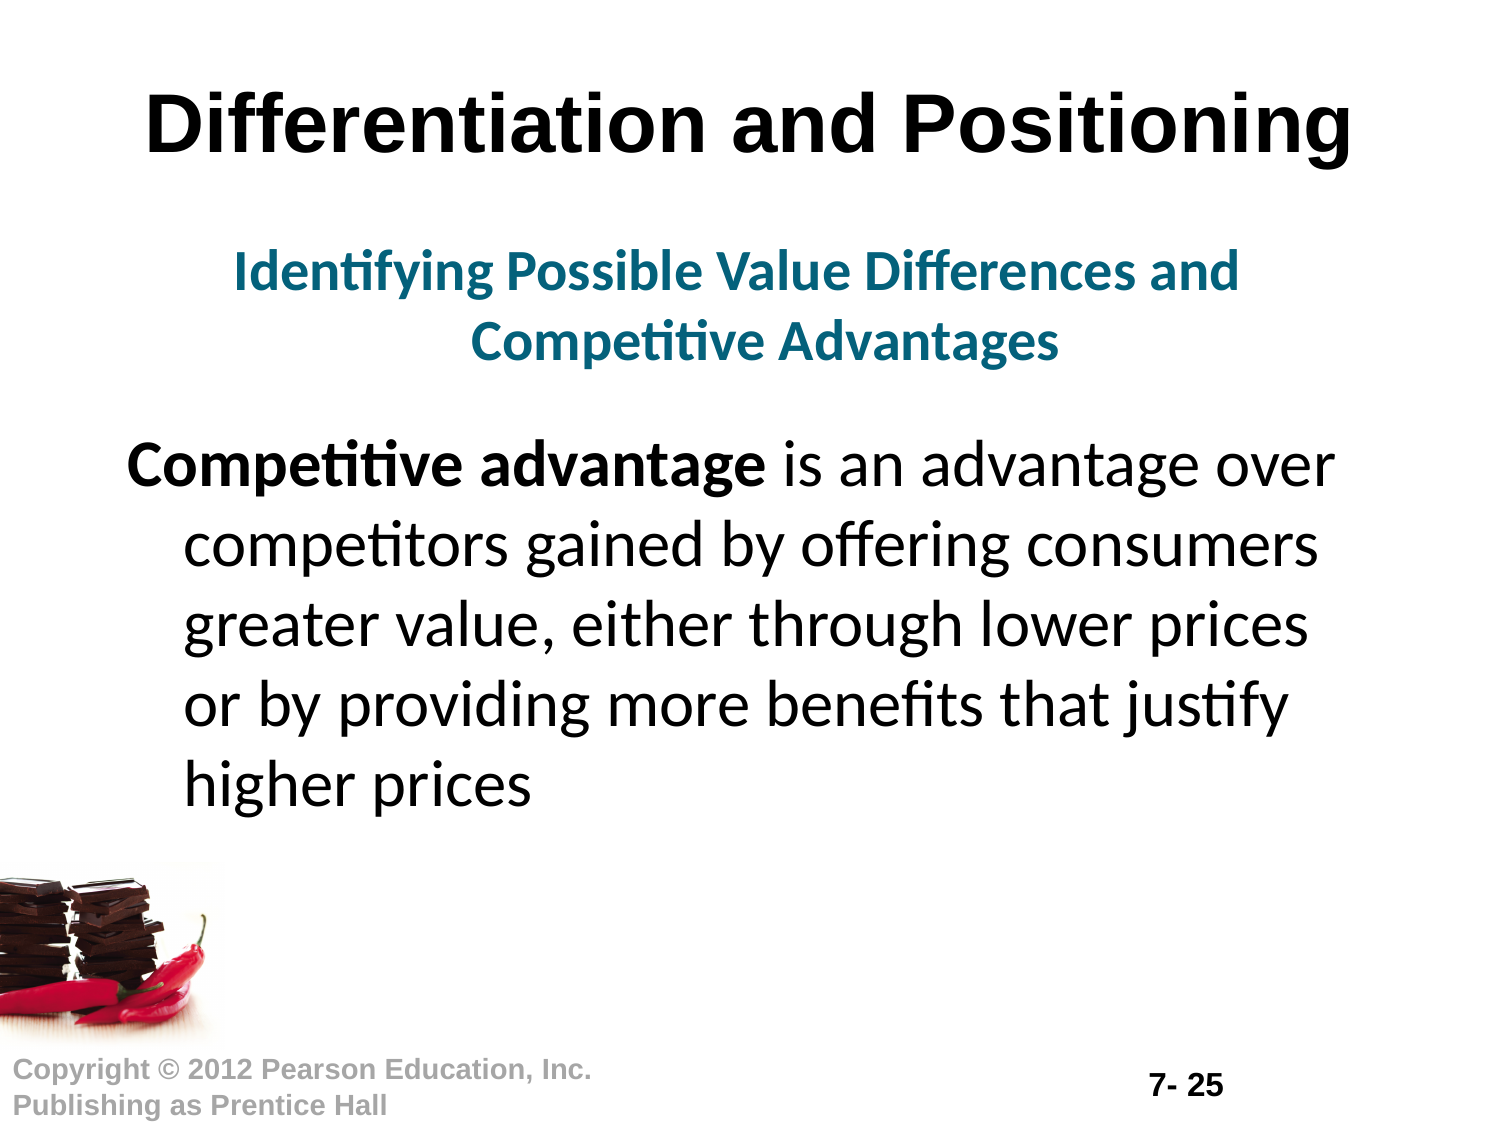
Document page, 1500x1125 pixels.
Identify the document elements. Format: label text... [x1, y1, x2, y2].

picture [0, 862, 112, 1050]
list Competitive advantage is an advantage over competitors gained by offering consumers greater value, either through lower prices or by providing more benefits that justify higher prices [112, 412, 1388, 1088]
title Differentiation and Positioning [112, 37, 1388, 226]
list Identifying Possible Value Differences and Competitive Advantages [149, 224, 1326, 388]
